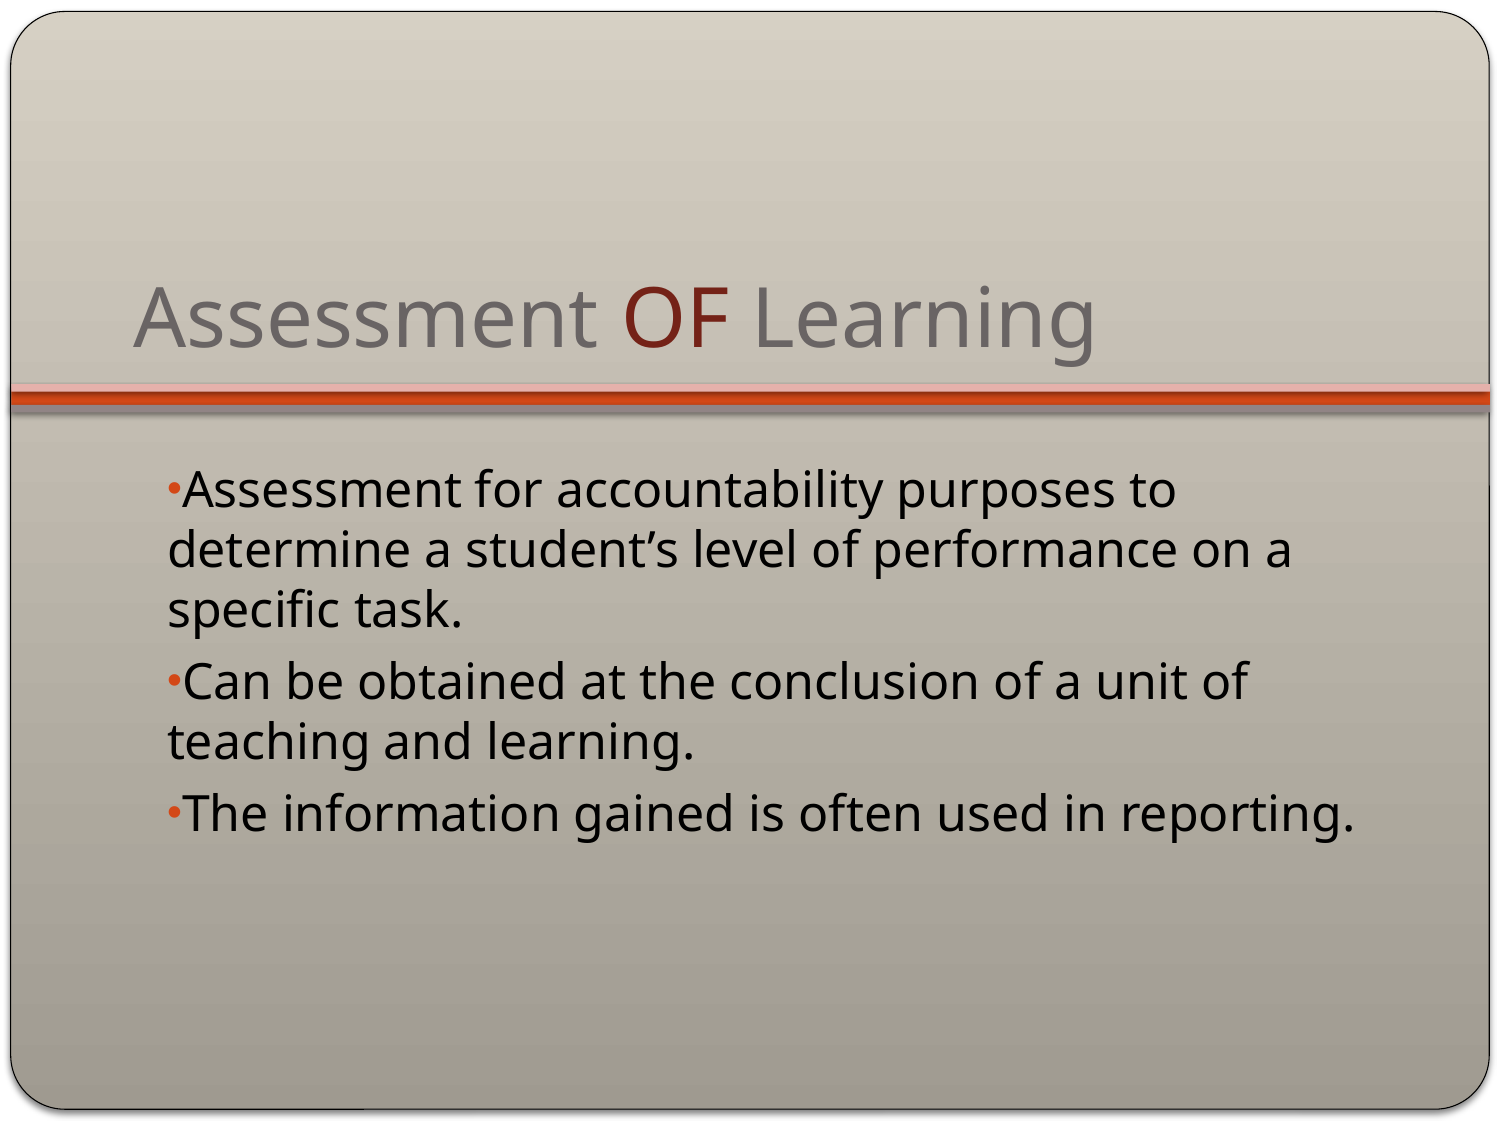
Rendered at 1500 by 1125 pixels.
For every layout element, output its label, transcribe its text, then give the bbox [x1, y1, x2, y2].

title Assessment OF Learning [118, 156, 1394, 380]
list Assessment for accountability purposes to determine a student’s level of performance on a specific task. Can be obtained at the conclusion of a unit of teaching and learning. The information gained is often used in reporting. [152, 450, 1395, 1125]
